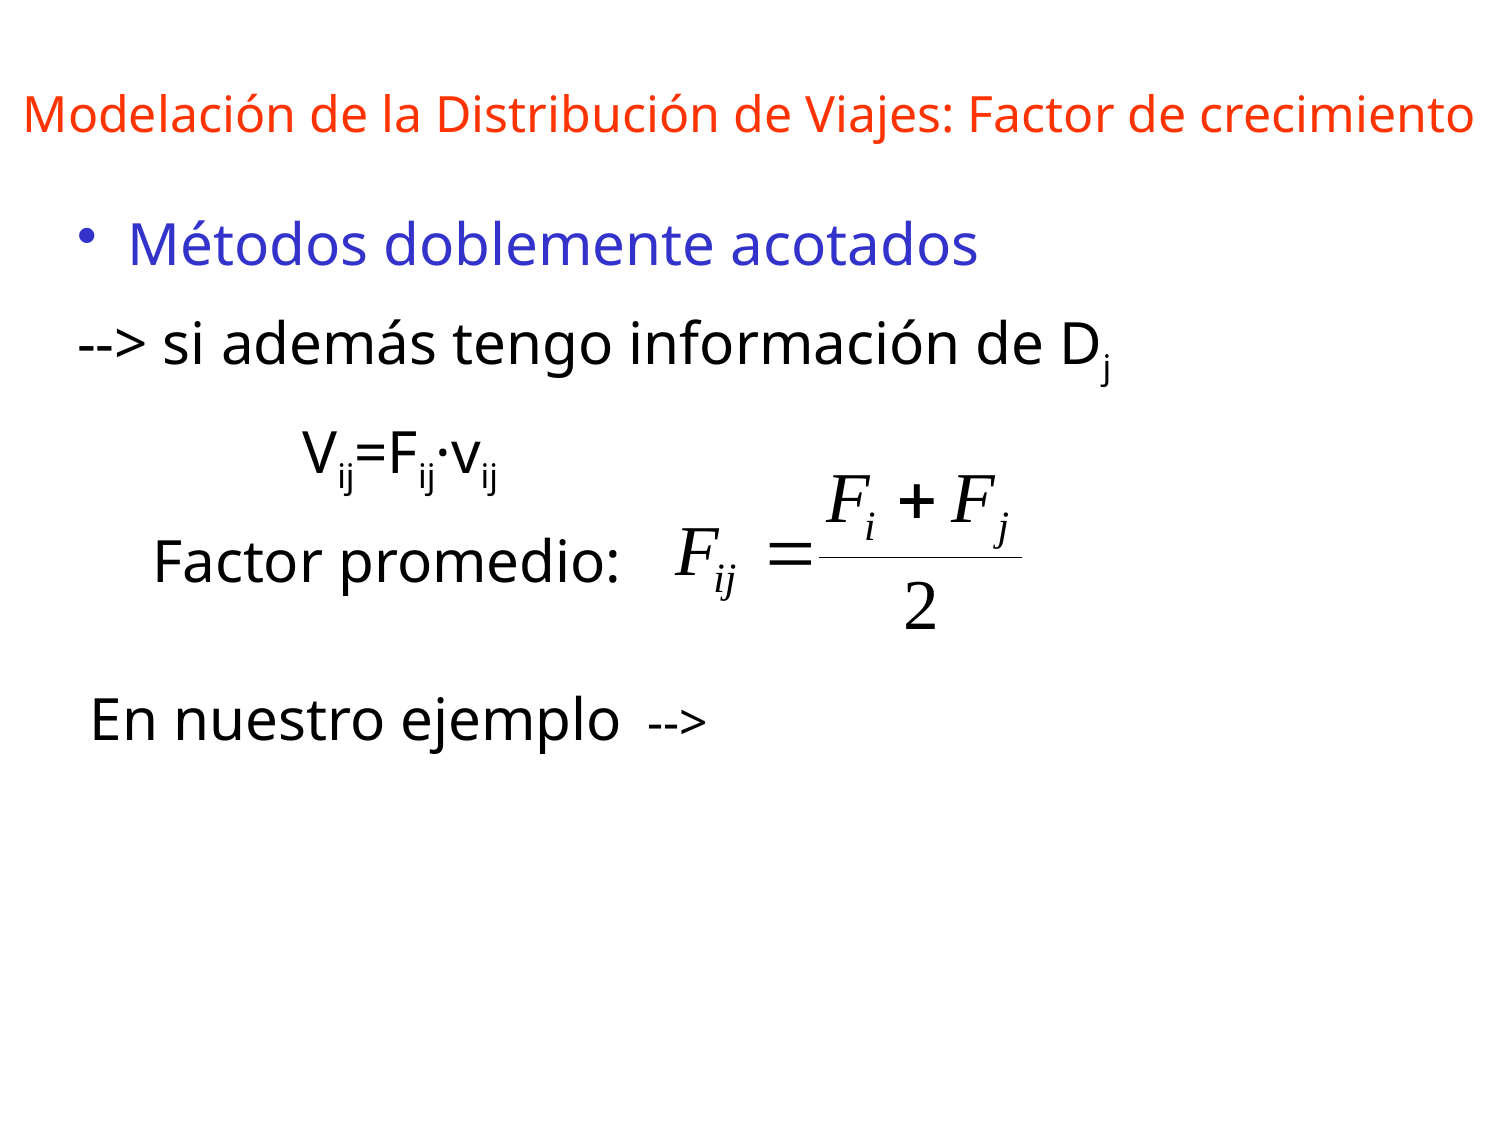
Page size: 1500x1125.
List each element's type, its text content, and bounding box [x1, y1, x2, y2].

text_box Métodos doblemente acotados --> si además tengo información de Dj Vij=Fij·vij Factor promedio: [62, 199, 1413, 602]
text_box En nuestro ejemplo --> [74, 675, 1425, 760]
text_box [662, 449, 1038, 647]
text_box Modelación de la Distribución de Viajes: Factor de crecimiento [0, 74, 1500, 150]
